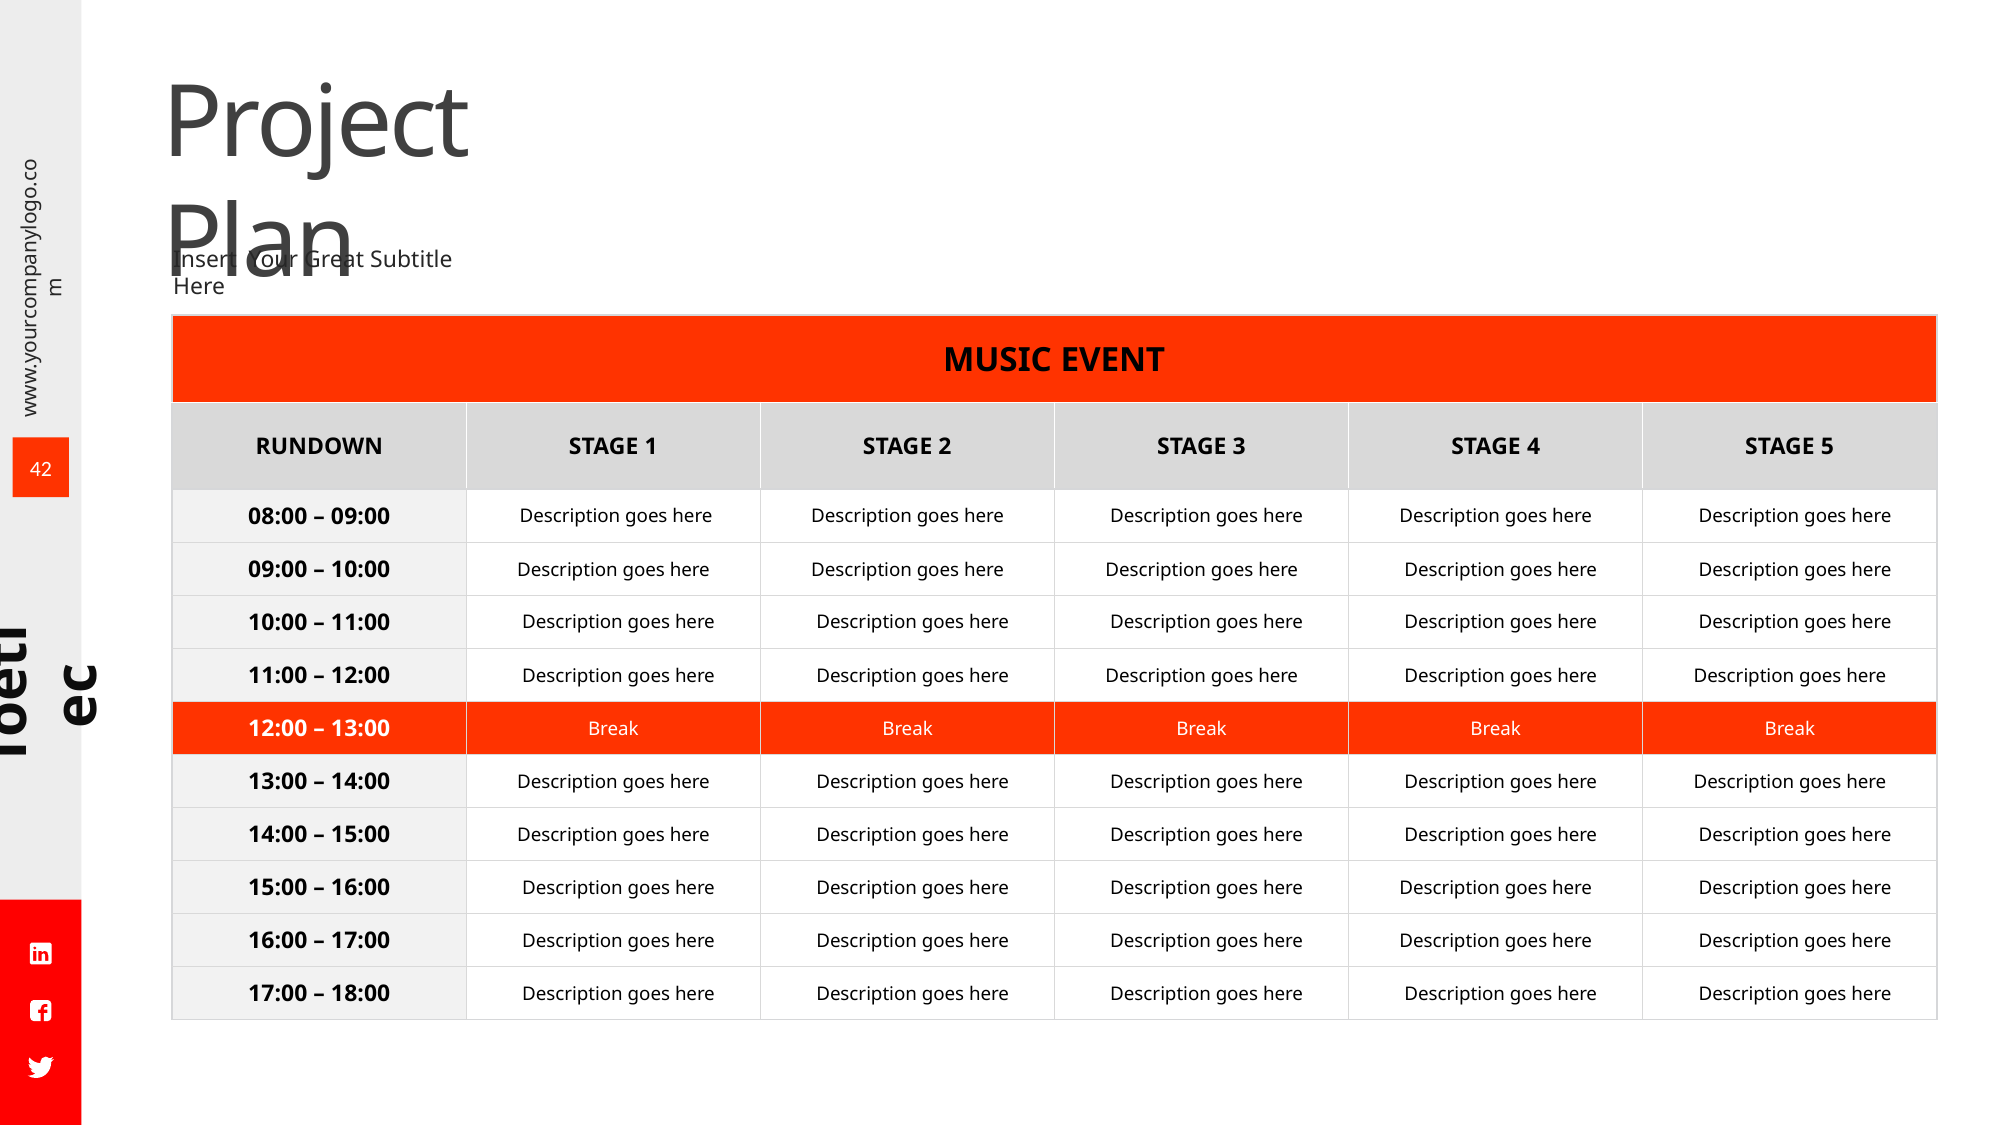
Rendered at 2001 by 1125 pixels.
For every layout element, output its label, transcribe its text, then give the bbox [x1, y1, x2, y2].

table_cell Description goes here [1055, 490, 1348, 542]
table_cell Description goes here [761, 490, 1054, 542]
table_cell Description goes here [467, 596, 760, 648]
table_cell Description goes here [1643, 596, 1936, 648]
table_cell Description goes here [761, 861, 1054, 913]
table_cell Description goes here [467, 808, 760, 860]
table_cell Description goes here [761, 543, 1054, 595]
table_cell Description goes here [1643, 914, 1936, 966]
table_cell Description goes here [1055, 914, 1348, 966]
table_cell Description goes here [1643, 490, 1936, 542]
table_cell Description goes here [761, 649, 1054, 701]
table_cell Description goes here [467, 967, 760, 1019]
table_cell 09:00 – 10:00 [173, 543, 466, 595]
table_cell Description goes here [1349, 543, 1642, 595]
table_cell Description goes here [1643, 808, 1936, 860]
table_cell Description goes here [1349, 490, 1642, 542]
table_cell Description goes here [1349, 808, 1642, 860]
table_cell STAGE 3 [1055, 403, 1348, 488]
table_cell Description goes here [761, 914, 1054, 966]
table_cell 10:00 – 11:00 [173, 596, 466, 648]
table_cell Description goes here [1055, 808, 1348, 860]
table_cell Description goes here [1055, 543, 1348, 595]
table_cell Description goes here [1643, 543, 1936, 595]
slide_number 42 [12, 437, 69, 498]
table_cell RUNDOWN [173, 403, 466, 488]
table_cell 11:00 – 12:00 [173, 649, 466, 701]
table_header MUSIC EVENT [173, 316, 1936, 402]
table_cell 16:00 – 17:00 [173, 914, 466, 966]
table_cell Description goes here [467, 543, 760, 595]
table_cell Description goes here [1349, 755, 1642, 807]
table_cell Description goes here [1349, 596, 1642, 648]
table_cell Description goes here [1055, 967, 1348, 1019]
table_cell Description goes here [1055, 649, 1348, 701]
table_cell Description goes here [761, 967, 1054, 1019]
table_cell Break [1055, 702, 1348, 754]
table_cell STAGE 4 [1349, 403, 1642, 488]
table_cell STAGE 5 [1643, 403, 1936, 488]
table_cell Description goes here [1349, 914, 1642, 966]
table_cell Description goes here [1055, 596, 1348, 648]
table_cell 17:00 – 18:00 [173, 967, 466, 1019]
text_box Insert Your Great Subtitle Here [158, 237, 512, 307]
table_cell 12:00 – 13:00 [173, 702, 466, 754]
table_cell Description goes here [761, 755, 1054, 807]
table_cell Break [761, 702, 1054, 754]
table_cell Break [467, 702, 760, 754]
table_cell STAGE 2 [761, 403, 1054, 488]
table_cell Description goes here [467, 649, 760, 701]
table_cell 14:00 – 15:00 [173, 808, 466, 860]
table_cell STAGE 1 [467, 403, 760, 488]
table_cell Description goes here [1349, 861, 1642, 913]
table_cell Description goes here [1055, 861, 1348, 913]
table_cell Description goes here [1643, 967, 1936, 1019]
table_cell Description goes here [467, 490, 760, 542]
table_cell Description goes here [1349, 967, 1642, 1019]
table_cell Description goes here [467, 755, 760, 807]
table_cell Description goes here [1643, 861, 1936, 913]
text_box Project Plan [147, 116, 677, 236]
table_cell Description goes here [1643, 755, 1936, 807]
table_cell 13:00 – 14:00 [173, 755, 466, 807]
table_cell Description goes here [1643, 649, 1936, 701]
table_cell Description goes here [467, 861, 760, 913]
table_cell Break [1349, 702, 1642, 754]
table_cell Description goes here [467, 914, 760, 966]
table_cell 15:00 – 16:00 [173, 861, 466, 913]
table_cell Break [1643, 702, 1936, 754]
table_cell Description goes here [761, 808, 1054, 860]
table_cell 08:00 – 09:00 [173, 490, 466, 542]
table_cell Description goes here [1349, 649, 1642, 701]
table_cell Description goes here [1055, 755, 1348, 807]
table_cell Description goes here [761, 596, 1054, 648]
